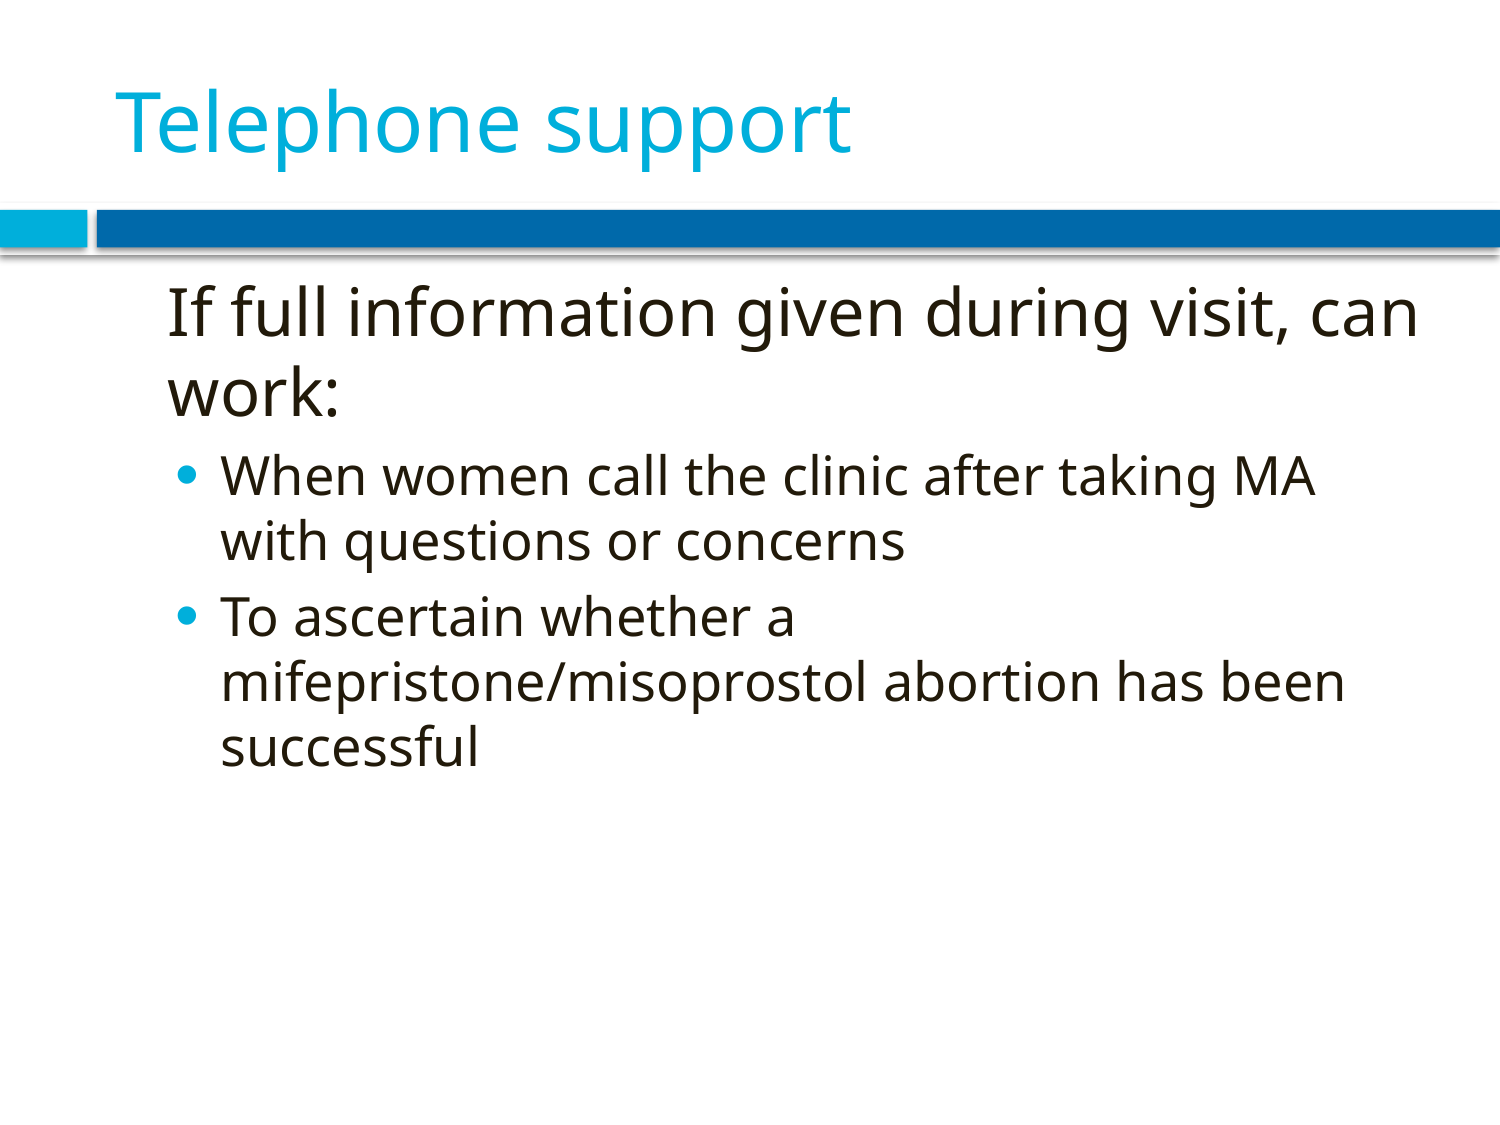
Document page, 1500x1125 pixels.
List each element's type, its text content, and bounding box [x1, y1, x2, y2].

list If full information given during visit, can work: When women call the clinic after taking MA with questions or concerns To ascertain whether a mifepristone/misoprostol abortion has been successful [100, 262, 1438, 1000]
title Telephone support [100, 37, 1438, 200]
